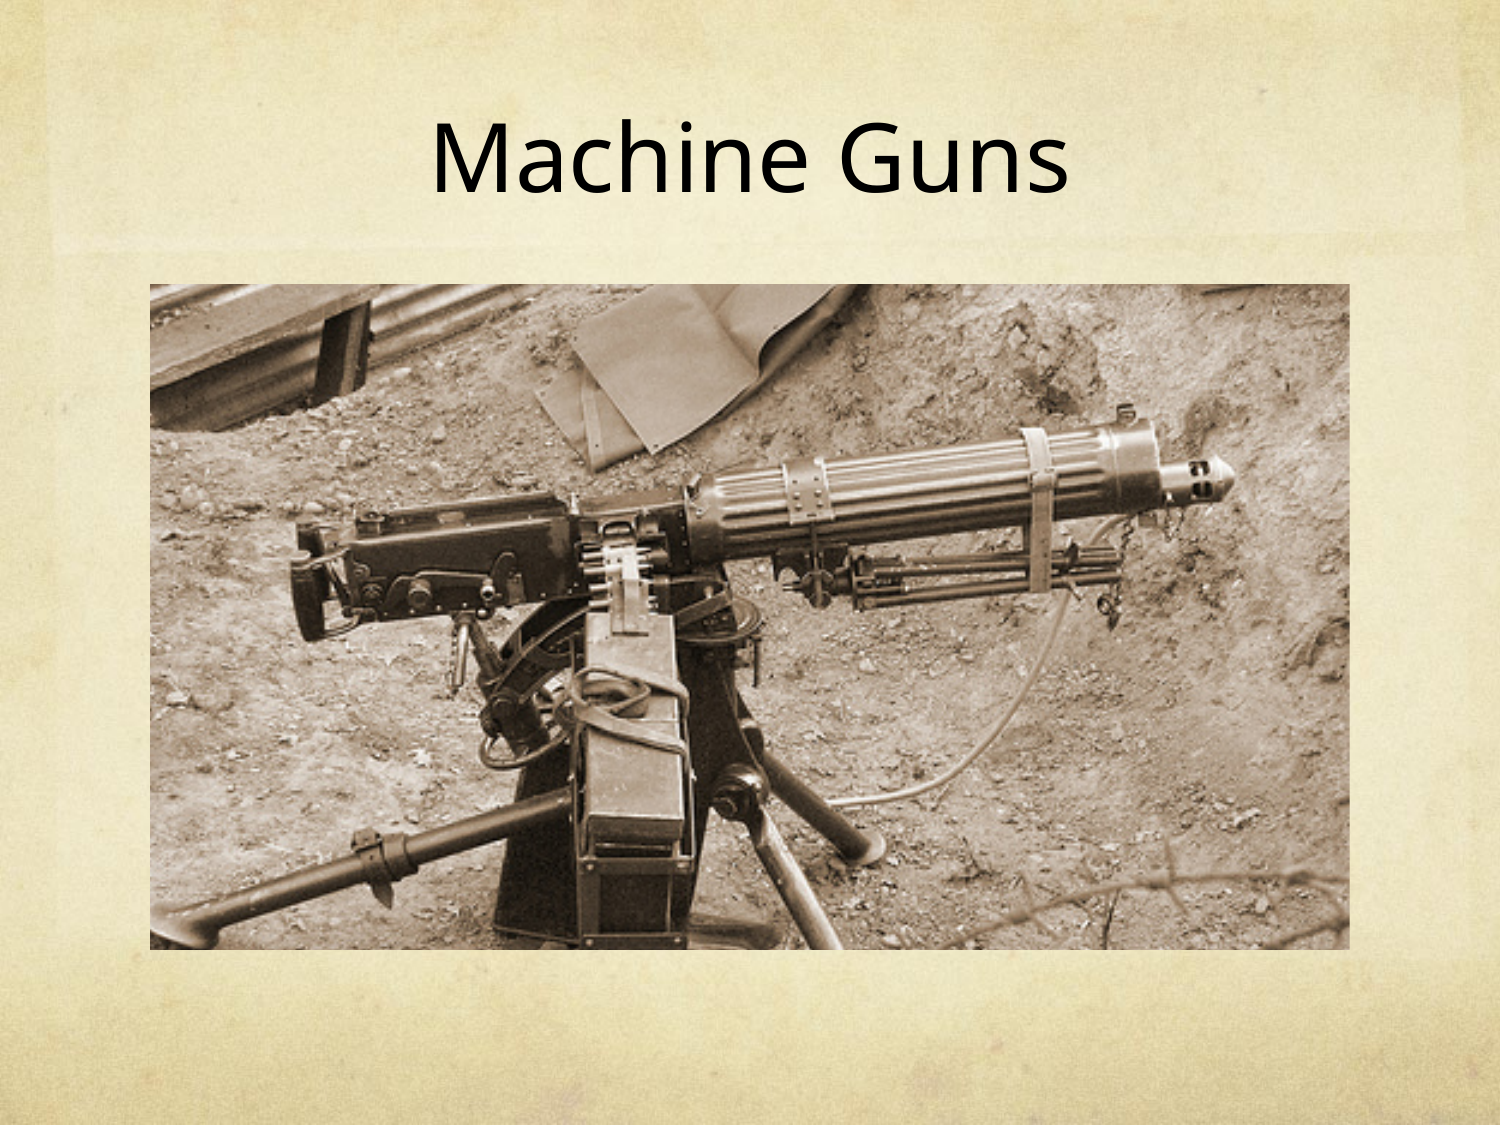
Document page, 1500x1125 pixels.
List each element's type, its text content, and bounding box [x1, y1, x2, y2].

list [149, 284, 1351, 951]
title Machine Guns [150, 82, 1350, 225]
picture [0, 0, 1500, 1125]
